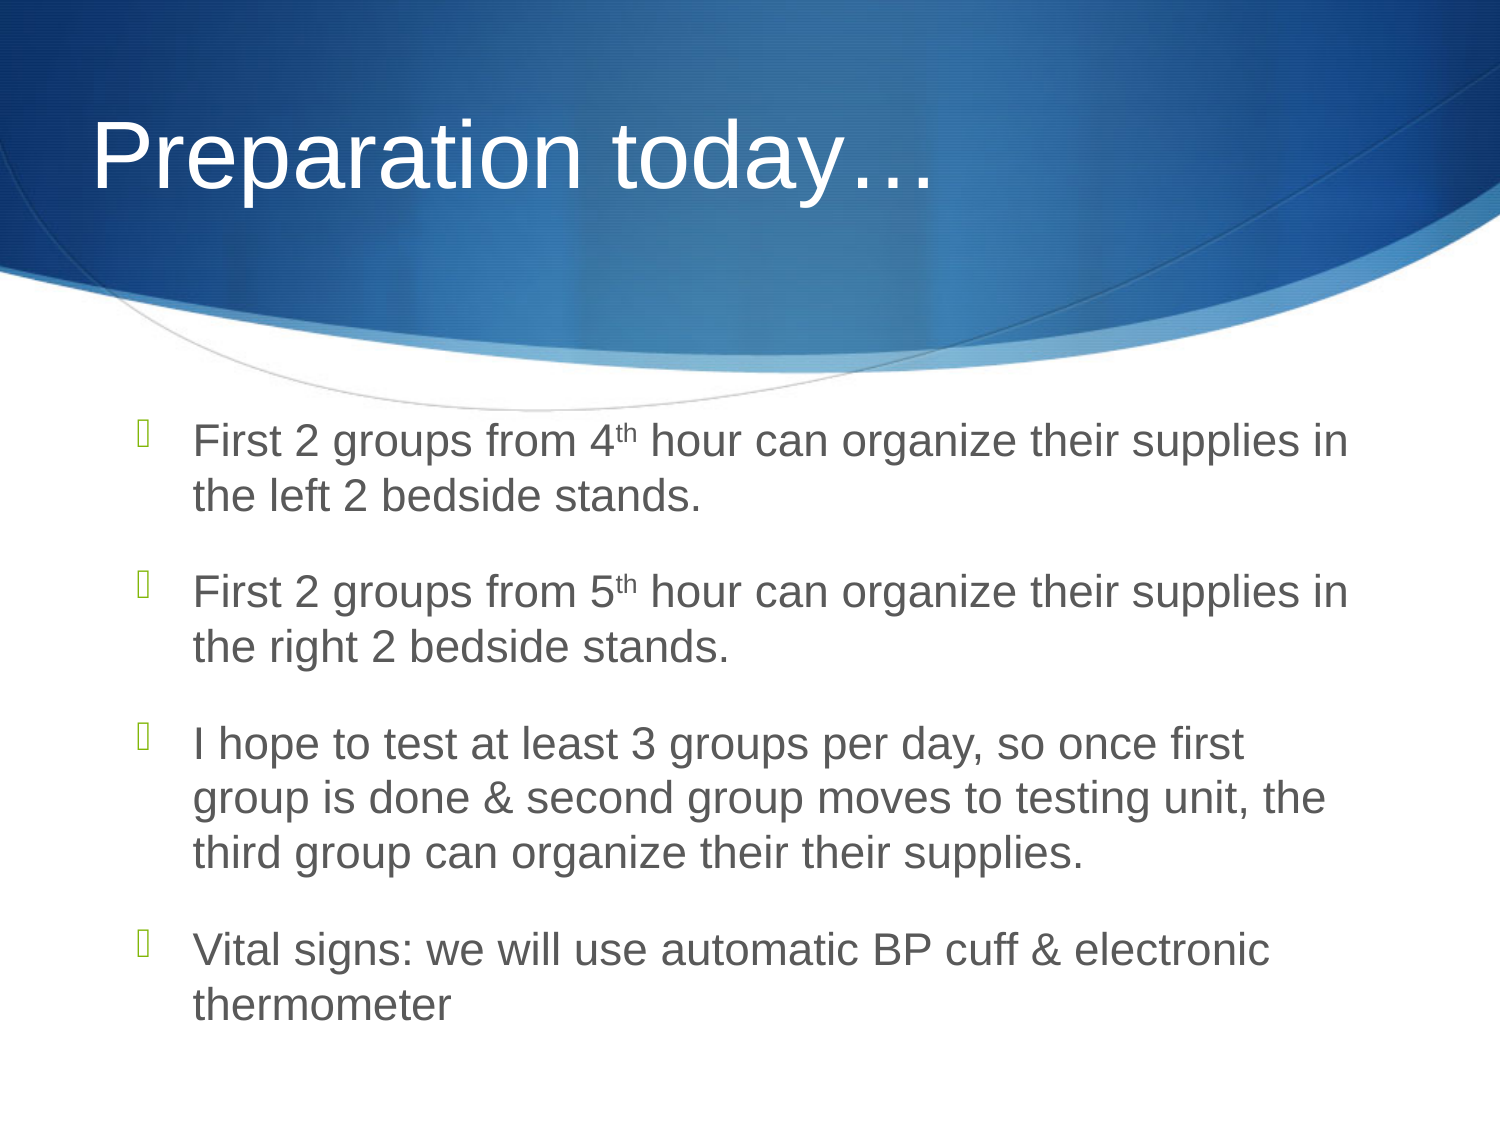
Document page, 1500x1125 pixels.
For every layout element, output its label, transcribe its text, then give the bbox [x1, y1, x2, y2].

list First 2 groups from 4th hour can organize their supplies in the left 2 bedside stands. First 2 groups from 5th hour can organize their supplies in the right 2 bedside stands. I hope to test at least 3 groups per day, so once first group is done & second group moves to testing unit, the third group can organize their their supplies. Vital signs: we will use automatic BP cuff & electronic thermometer [121, 402, 1379, 1059]
picture [0, 0, 1500, 1125]
title Preparation today… [75, 56, 1425, 245]
